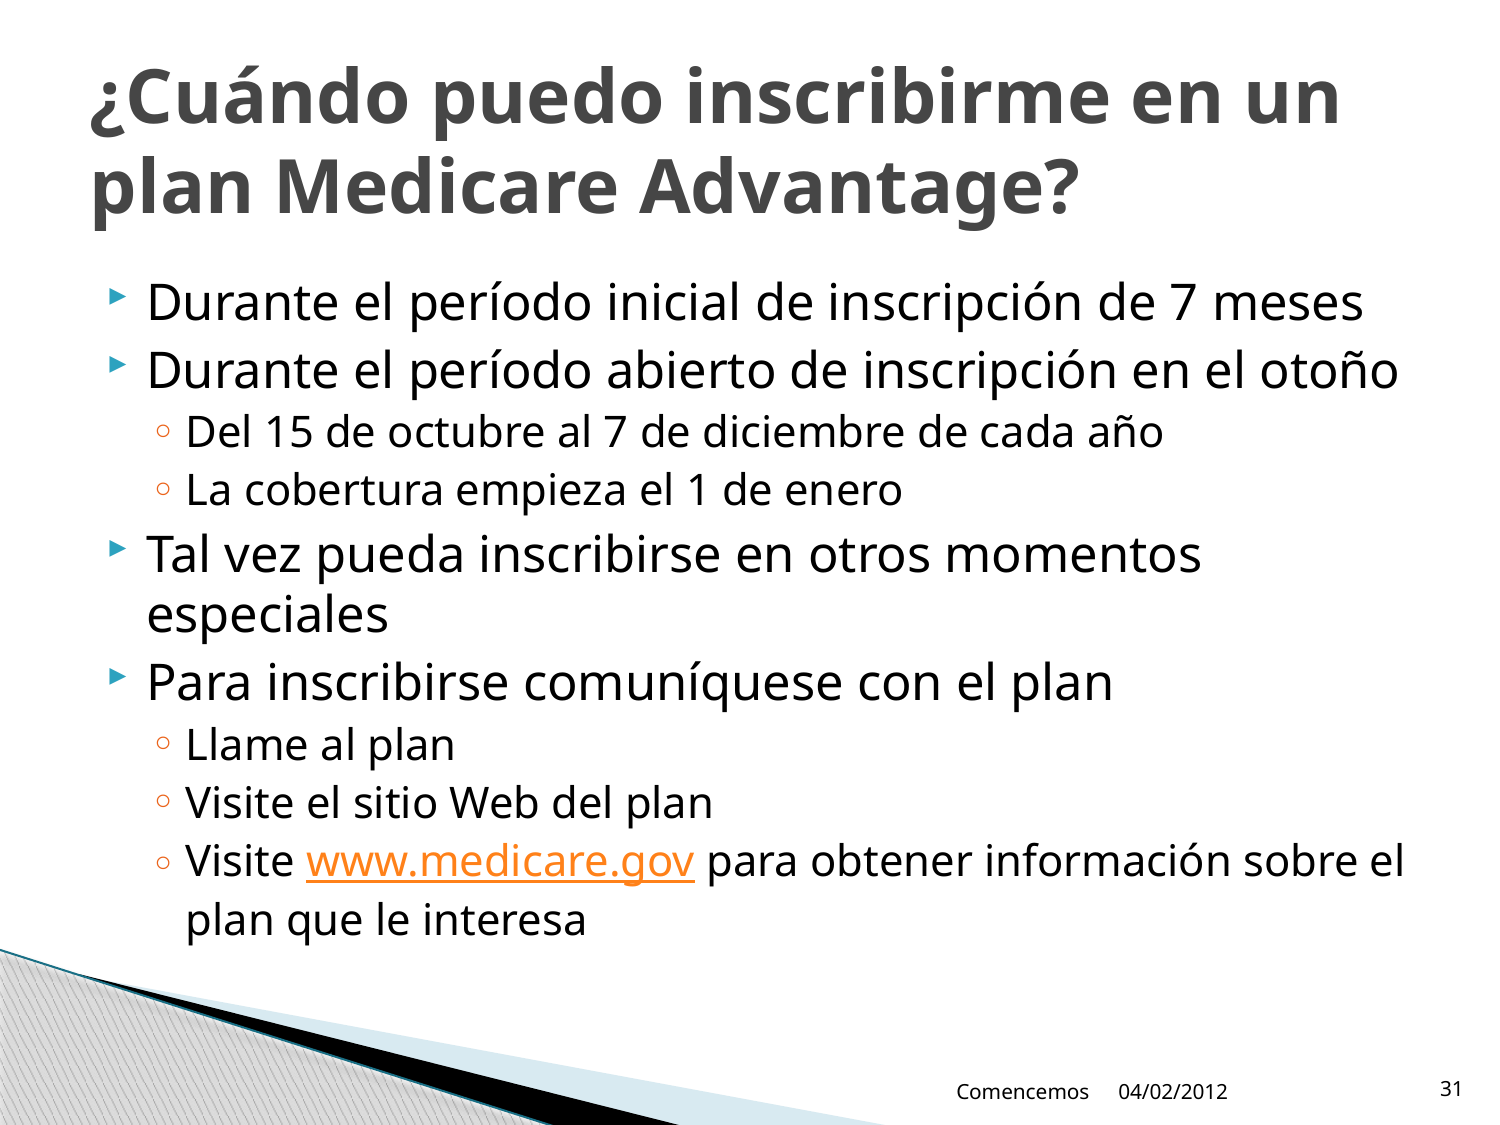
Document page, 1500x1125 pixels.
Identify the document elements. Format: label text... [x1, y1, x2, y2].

title ¿Cuándo puedo inscribirme en un plan Medicare Advantage? [75, 45, 1425, 233]
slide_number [1105, 1051, 1418, 1112]
slide_number 31 [1418, 1051, 1479, 1112]
list Durante el período inicial de inscripción de 7 meses Durante el período abierto de inscripción en el otoño Del 15 de octubre al 7 de diciembre de cada año La cobertura empieza el 1 de enero Tal vez pueda inscribirse en otros momentos especiales Para inscribirse comuníquese con el plan Llame al plan Visite el sitio Web del plan Visite www.medicare.gov para obtener información sobre el plan que le interesa [75, 262, 1425, 986]
footer Comencemos [718, 1051, 1105, 1112]
